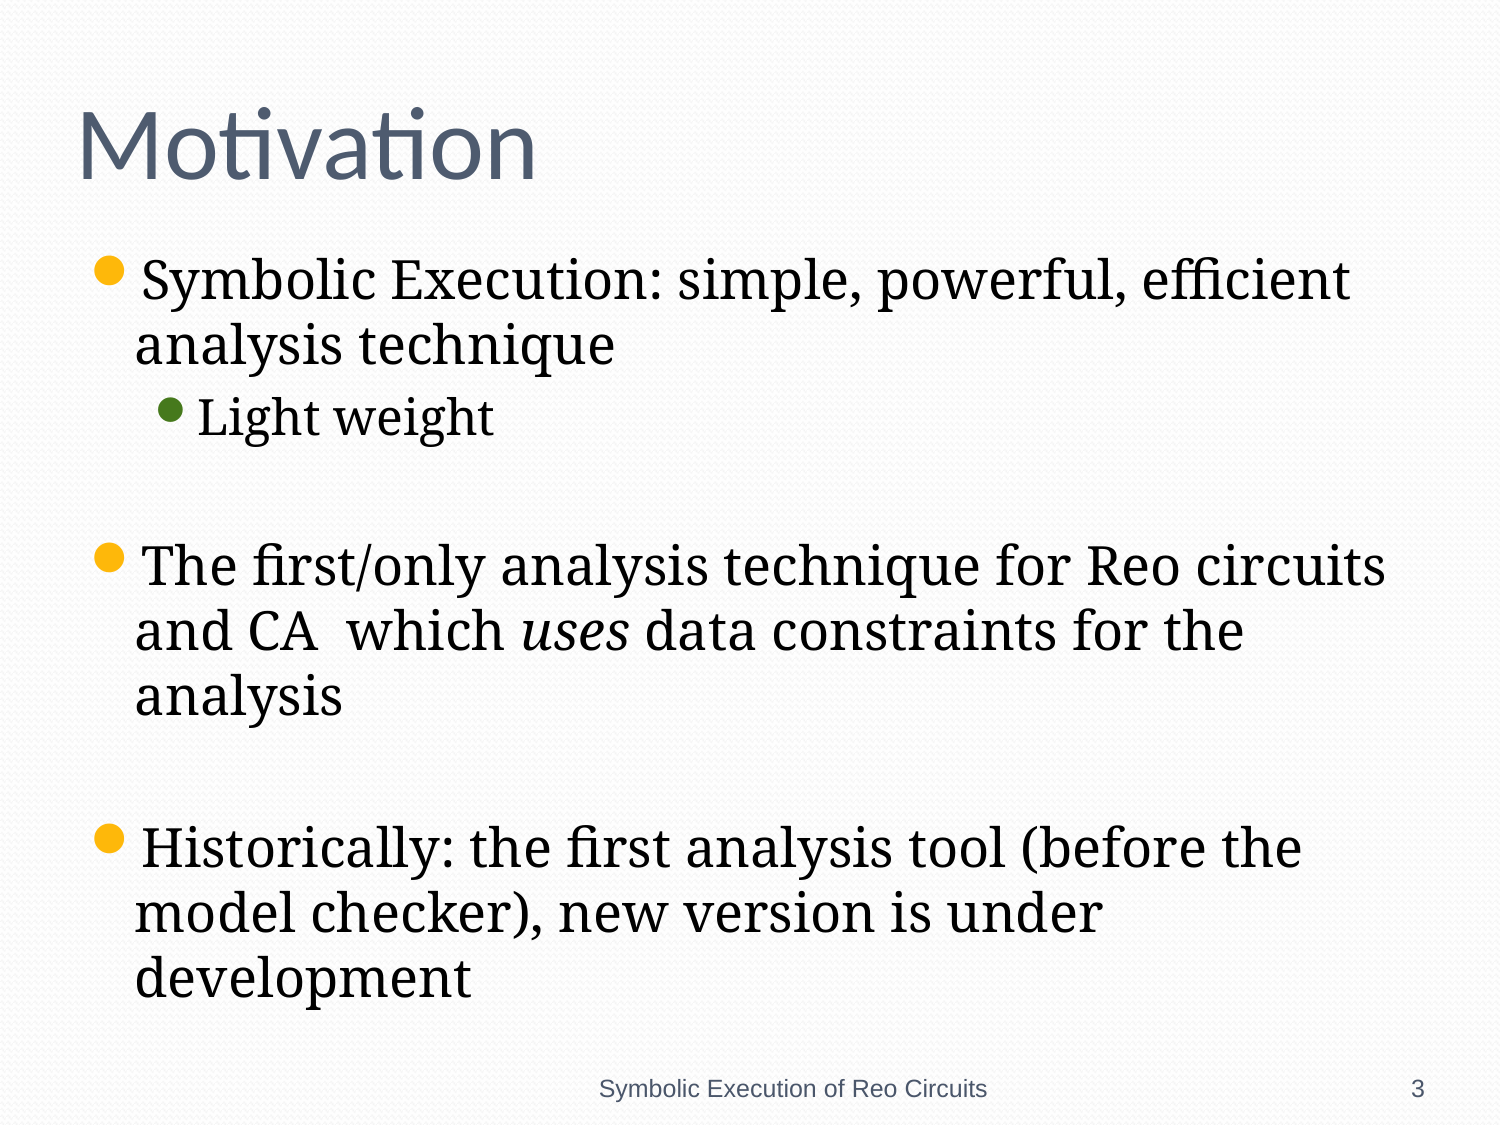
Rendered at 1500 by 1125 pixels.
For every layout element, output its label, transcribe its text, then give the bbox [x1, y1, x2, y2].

title Motivation [74, 12, 1426, 201]
slide_number 3 [1299, 1042, 1425, 1103]
list Symbolic Execution: simple, powerful, efficient analysis technique Light weight The first/only analysis technique for Reo circuits and CA which uses data constraints for the analysis Historically: the first analysis tool (before the model checker), new version is under development [74, 237, 1426, 958]
footer Symbolic Execution of Reo Circuits [437, 1042, 1150, 1103]
